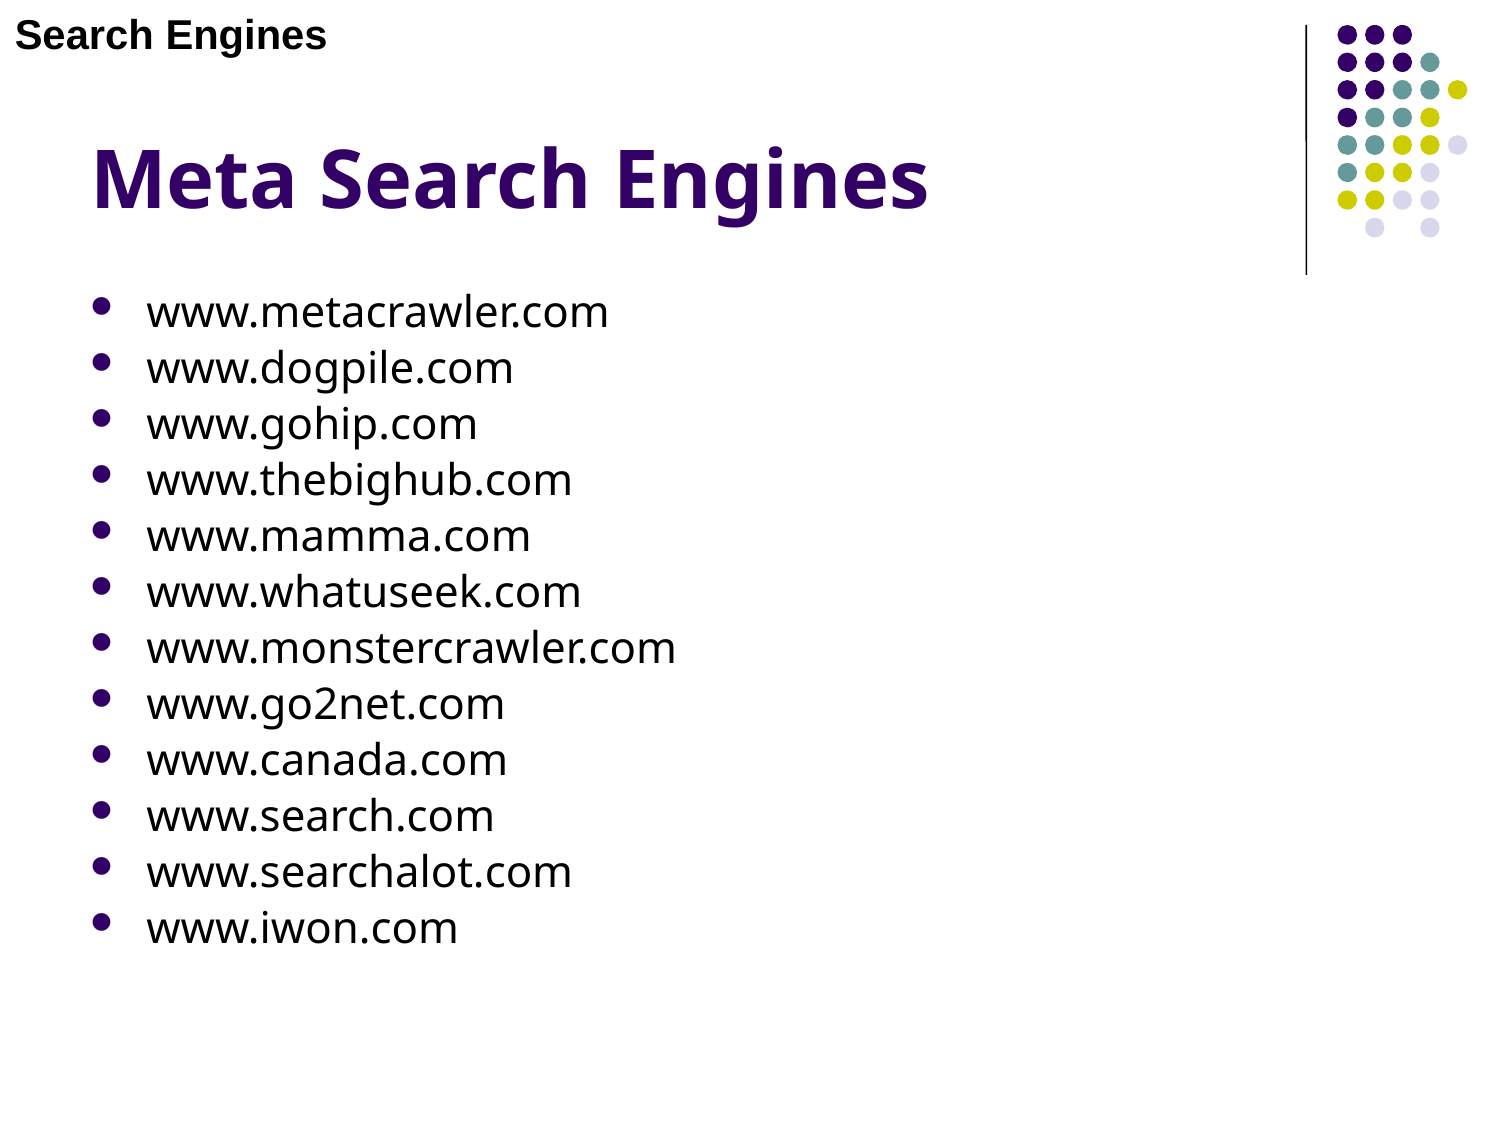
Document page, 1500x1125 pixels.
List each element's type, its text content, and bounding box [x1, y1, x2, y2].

text_box Search Engines [0, 0, 355, 65]
list www.metacrawler.com www.dogpile.com www.gohip.com www.thebighub.com www.mamma.com www.whatuseek.com www.monstercrawler.com www.go2net.com www.canada.com www.search.com www.searchalot.com www.iwon.com [75, 282, 1425, 1006]
title Meta Search Engines [75, 20, 1313, 233]
